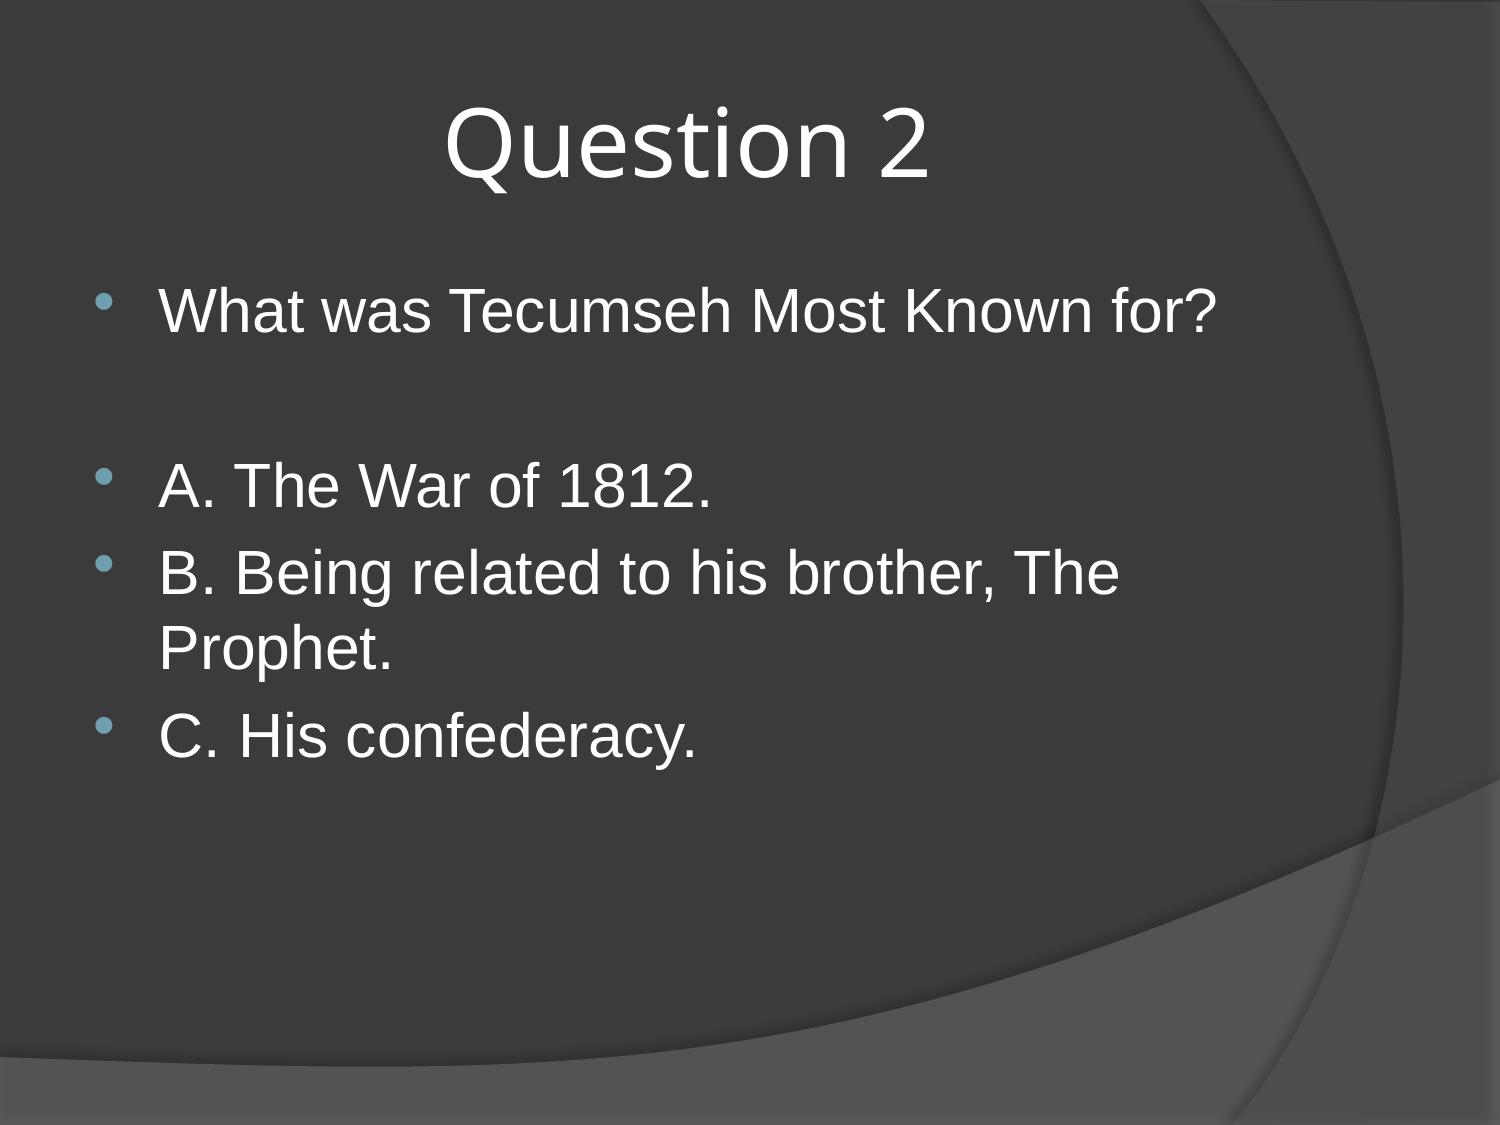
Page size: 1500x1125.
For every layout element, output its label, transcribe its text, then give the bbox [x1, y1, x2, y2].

title Question 2 [75, 45, 1300, 233]
list What was Tecumseh Most Known for? A. The War of 1812. B. Being related to his brother, The Prophet. C. His confederacy. [75, 262, 1300, 1005]
